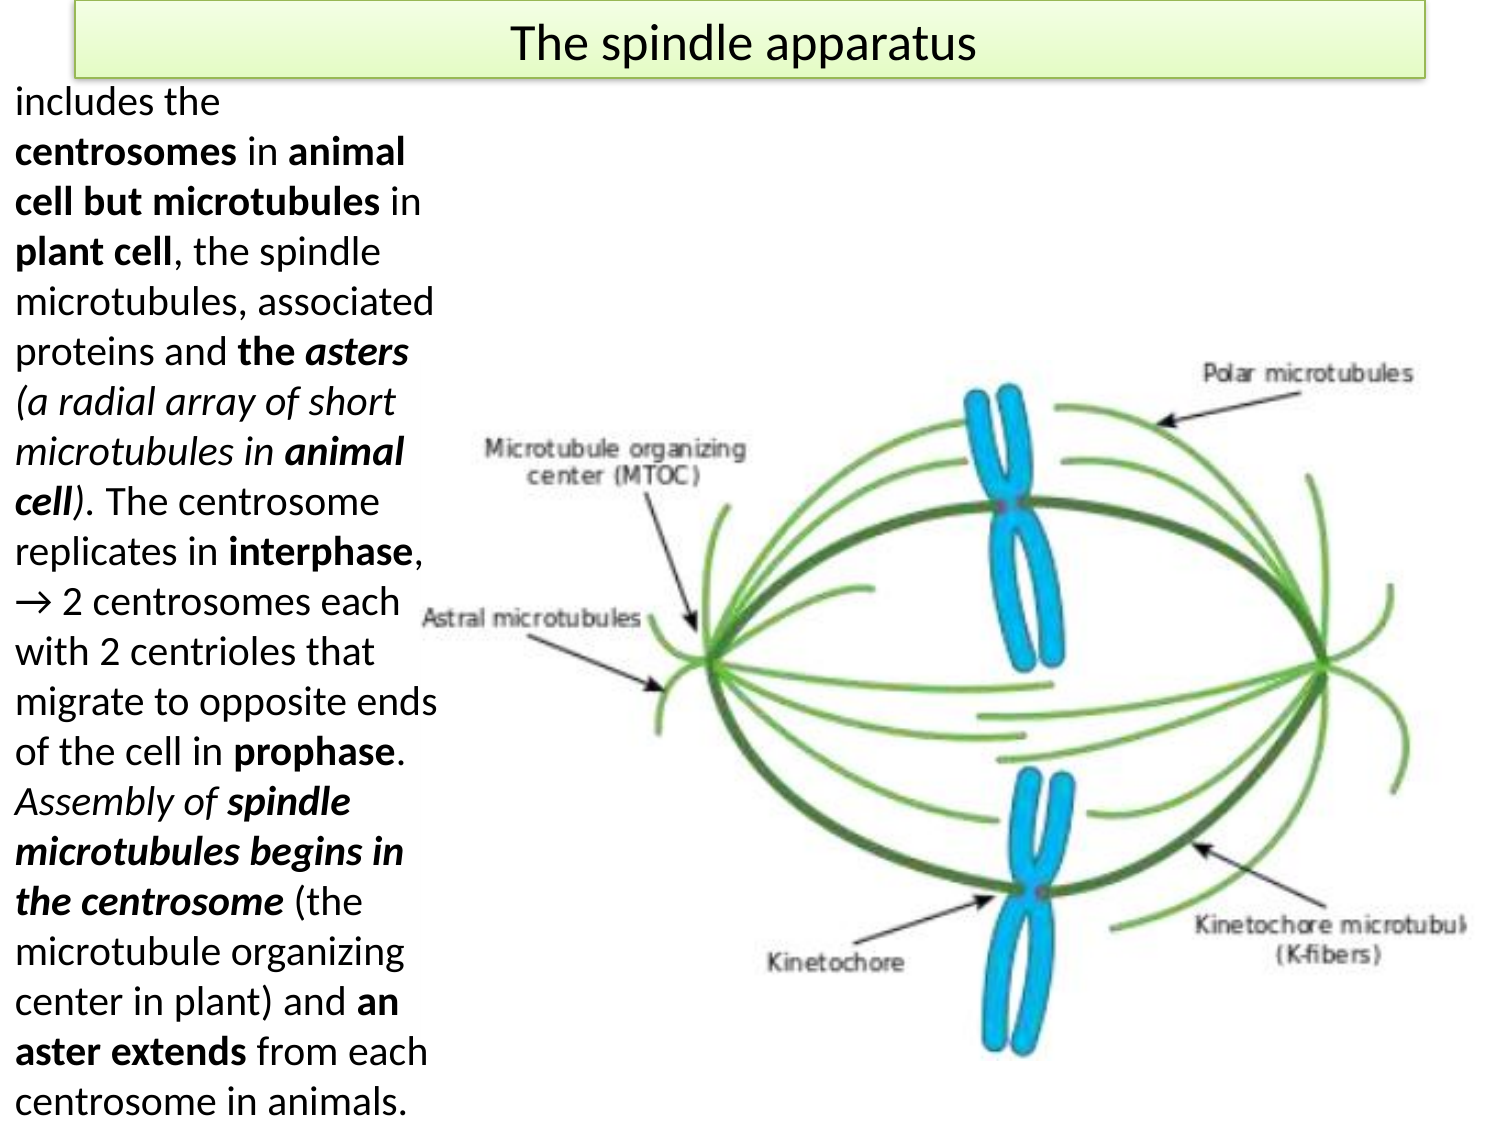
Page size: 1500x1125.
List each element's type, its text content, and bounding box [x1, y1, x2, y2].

title The spindle apparatus [74, 0, 1426, 79]
text_box includes the centrosomes in animal cell but microtubules in plant cell, the spindle microtubules, associated proteins and the asters (a radial array of short microtubules in animal cell). The centrosome replicates in interphase, → 2 centrosomes each with 2 centrioles that migrate to opposite ends of the cell in prophase. Assembly of spindle microtubules begins in the centrosome (the microtubule organizing center in plant) and an aster extends from each centrosome in animals. [0, 66, 467, 1125]
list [418, 360, 1485, 1062]
